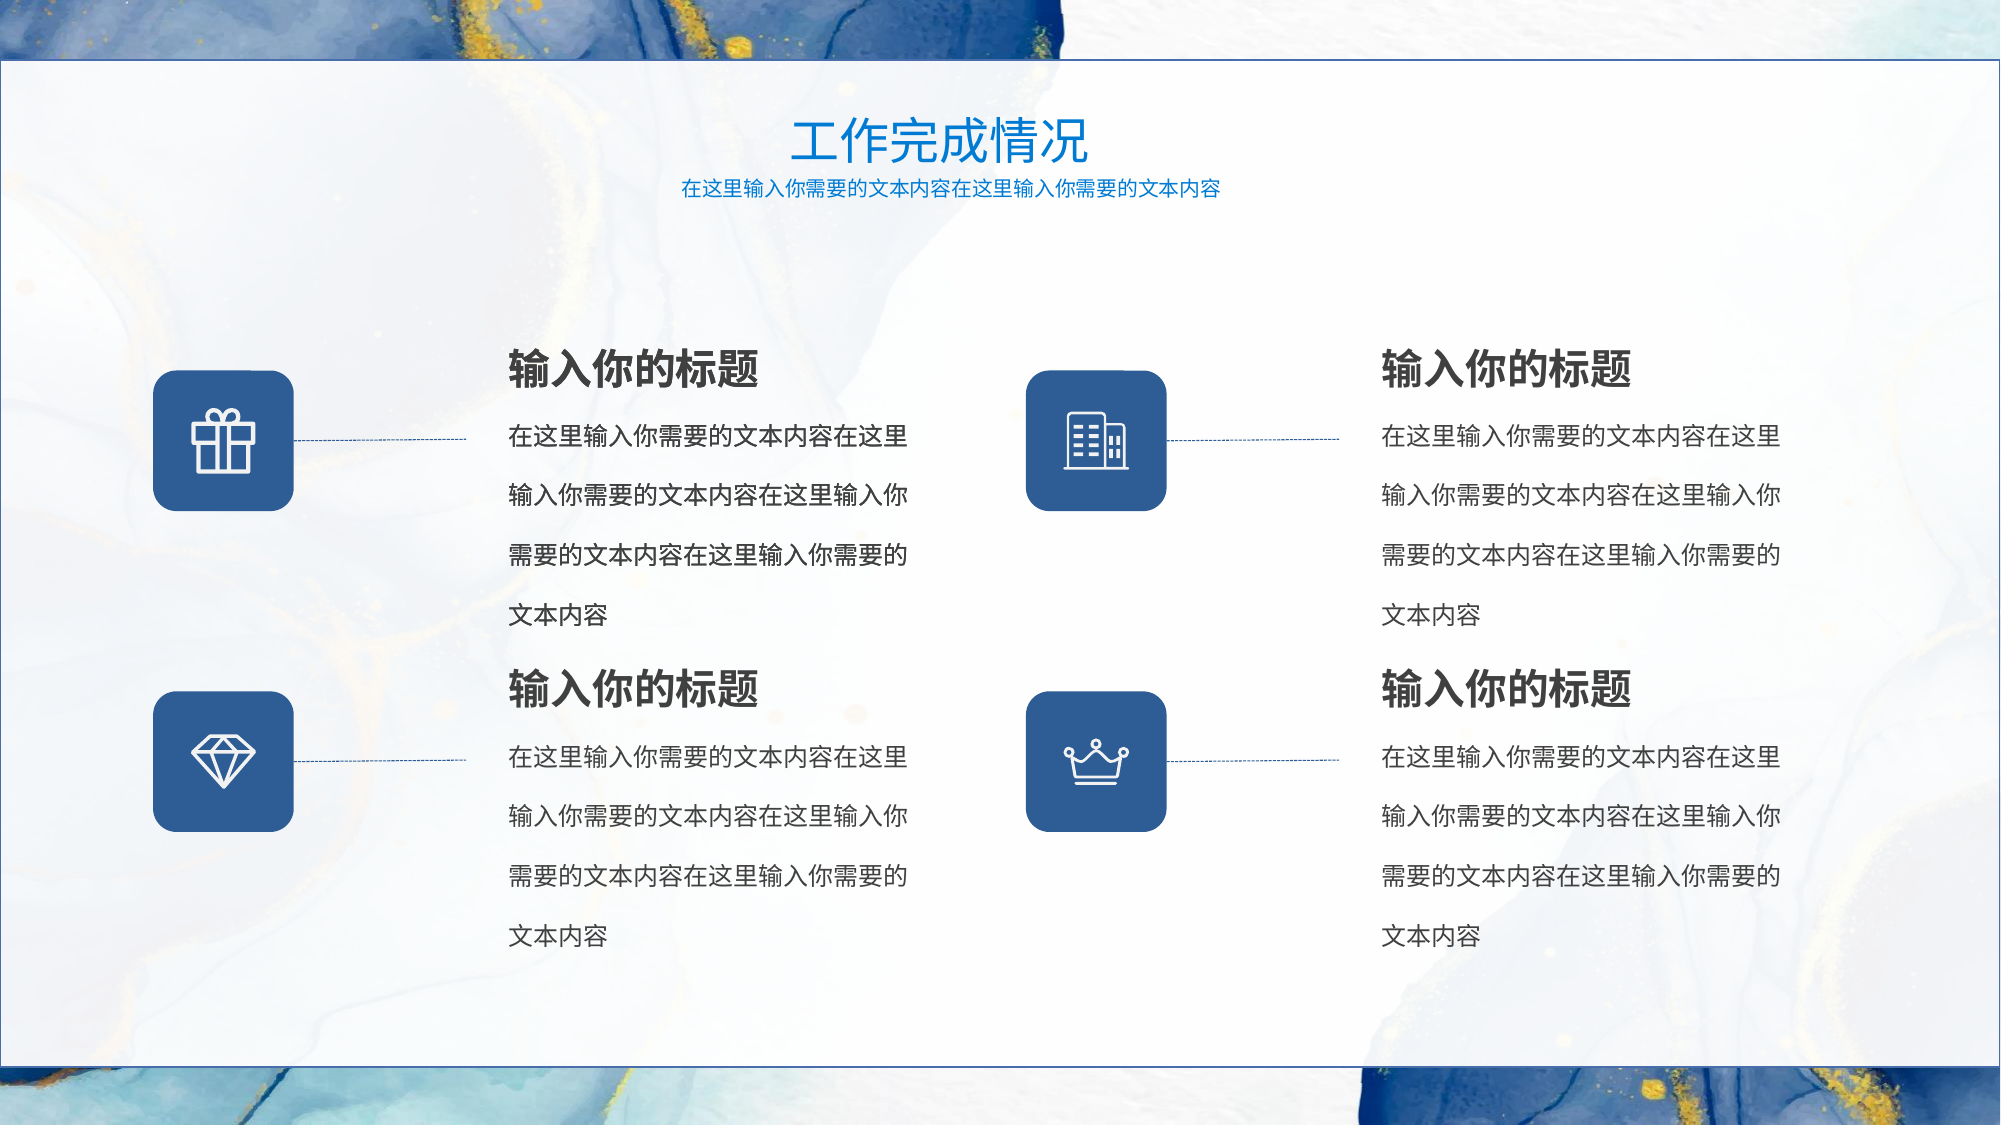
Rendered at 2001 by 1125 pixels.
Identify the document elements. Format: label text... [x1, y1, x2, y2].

text_box 工作完成情况 [774, 101, 1128, 167]
picture [0, 0, 2001, 1125]
text_box 在这里输入你需要的文本内容在这里输入你需要的文本内容 [623, 167, 1280, 208]
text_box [153, 334, 948, 641]
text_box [153, 655, 948, 961]
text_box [1025, 655, 1821, 961]
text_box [1025, 334, 1821, 641]
text_box [0, 59, 2000, 1068]
